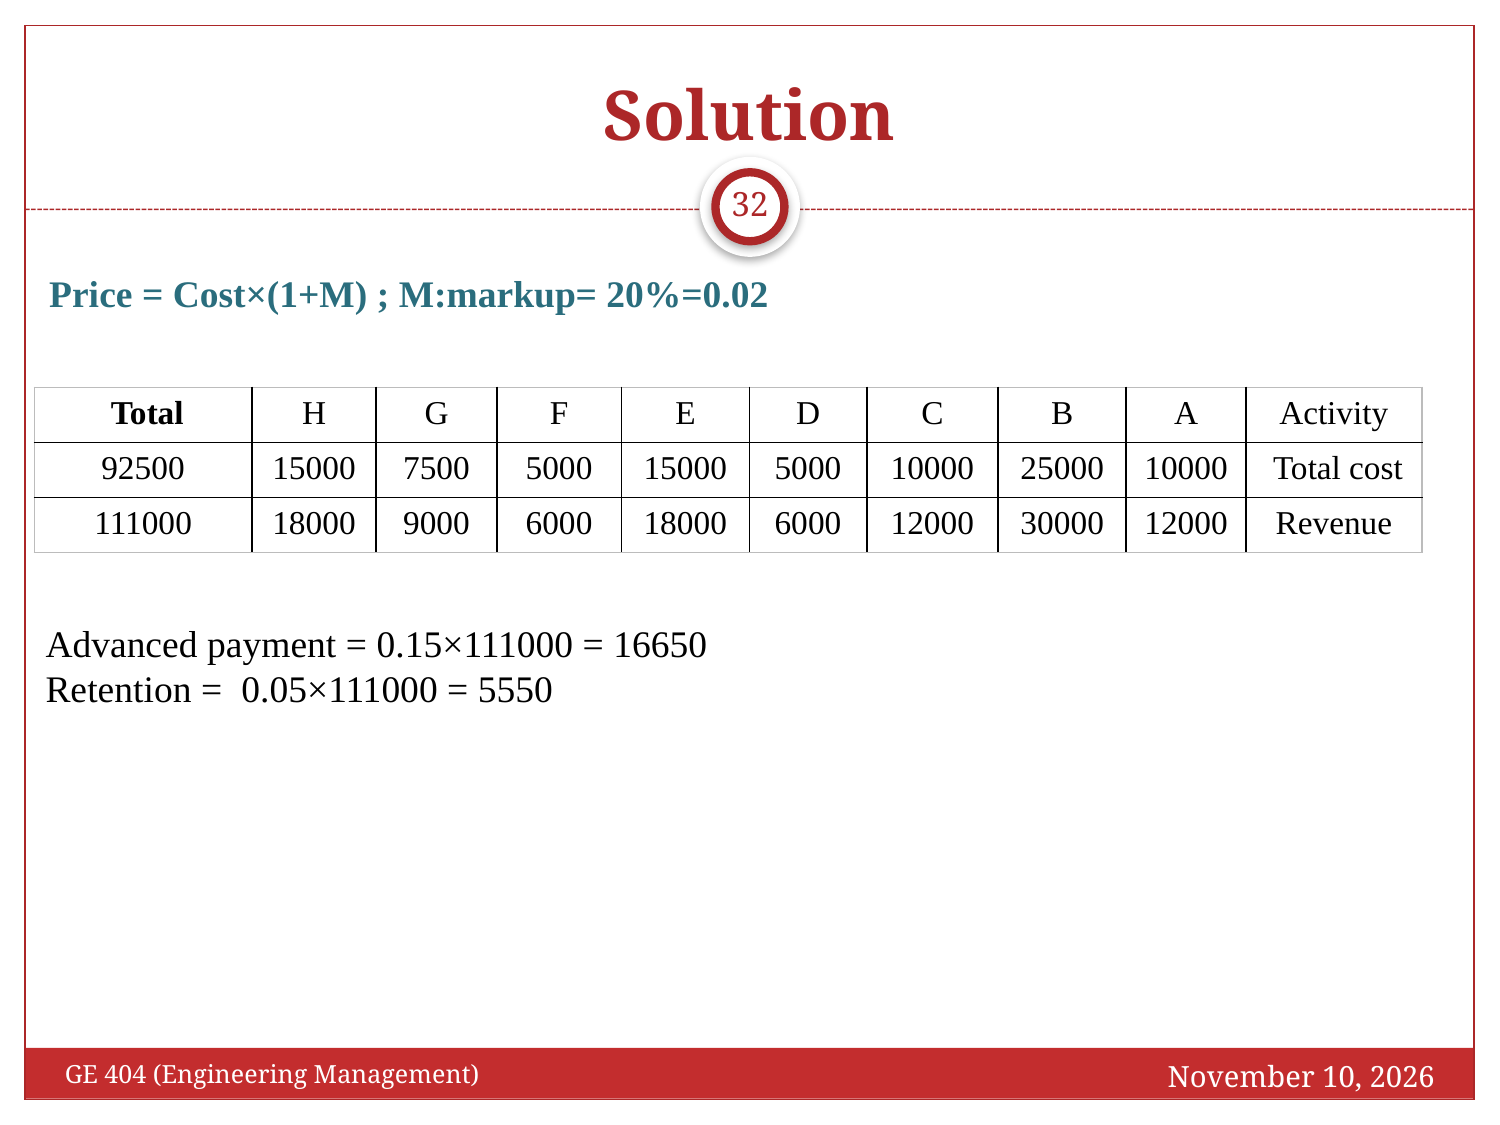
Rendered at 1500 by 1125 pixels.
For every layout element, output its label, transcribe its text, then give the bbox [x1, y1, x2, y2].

table_header E [622, 388, 749, 442]
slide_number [950, 1050, 1450, 1111]
table_cell Total cost [1247, 443, 1421, 497]
text_box Price = Cost×(1+M) ; M:markup= 20%=0.02 [34, 262, 784, 323]
table_header F [498, 388, 621, 442]
table_cell 15000 [622, 443, 749, 497]
table_cell 12000 [868, 498, 997, 552]
table_header A [1127, 388, 1245, 442]
title Solution [49, 37, 1450, 162]
table_cell 10000 [868, 443, 997, 497]
table_cell 18000 [253, 498, 375, 552]
table_cell 6000 [498, 498, 621, 552]
table_cell 10000 [1127, 443, 1245, 497]
table_cell 5000 [498, 443, 621, 497]
table_cell 30000 [999, 498, 1125, 552]
table_cell 5000 [750, 443, 866, 497]
table_header H [253, 388, 375, 442]
table_cell 18000 [622, 498, 749, 552]
table_header G [377, 388, 496, 442]
text_box Advanced payment = 0.15×111000 = 16650 Retention = 0.05×111000 = 5550 [30, 612, 781, 718]
table_header C [868, 388, 997, 442]
table_header B [999, 388, 1125, 442]
table_cell 25000 [999, 443, 1125, 497]
table_cell Revenue [1247, 498, 1421, 552]
table_cell 9000 [377, 498, 496, 552]
table_header Activity [1247, 388, 1421, 442]
table_cell 111000 [35, 498, 251, 552]
table_cell 15000 [253, 443, 375, 497]
table_cell 12000 [1127, 498, 1245, 552]
table_cell 7500 [377, 443, 496, 497]
table_header D [750, 388, 866, 442]
table_cell 6000 [750, 498, 866, 552]
slide_number 32 [712, 169, 788, 243]
table_cell 92500 [35, 443, 251, 497]
table_header Total [35, 388, 251, 442]
footer GE 404 (Engineering Management) [50, 1051, 638, 1112]
